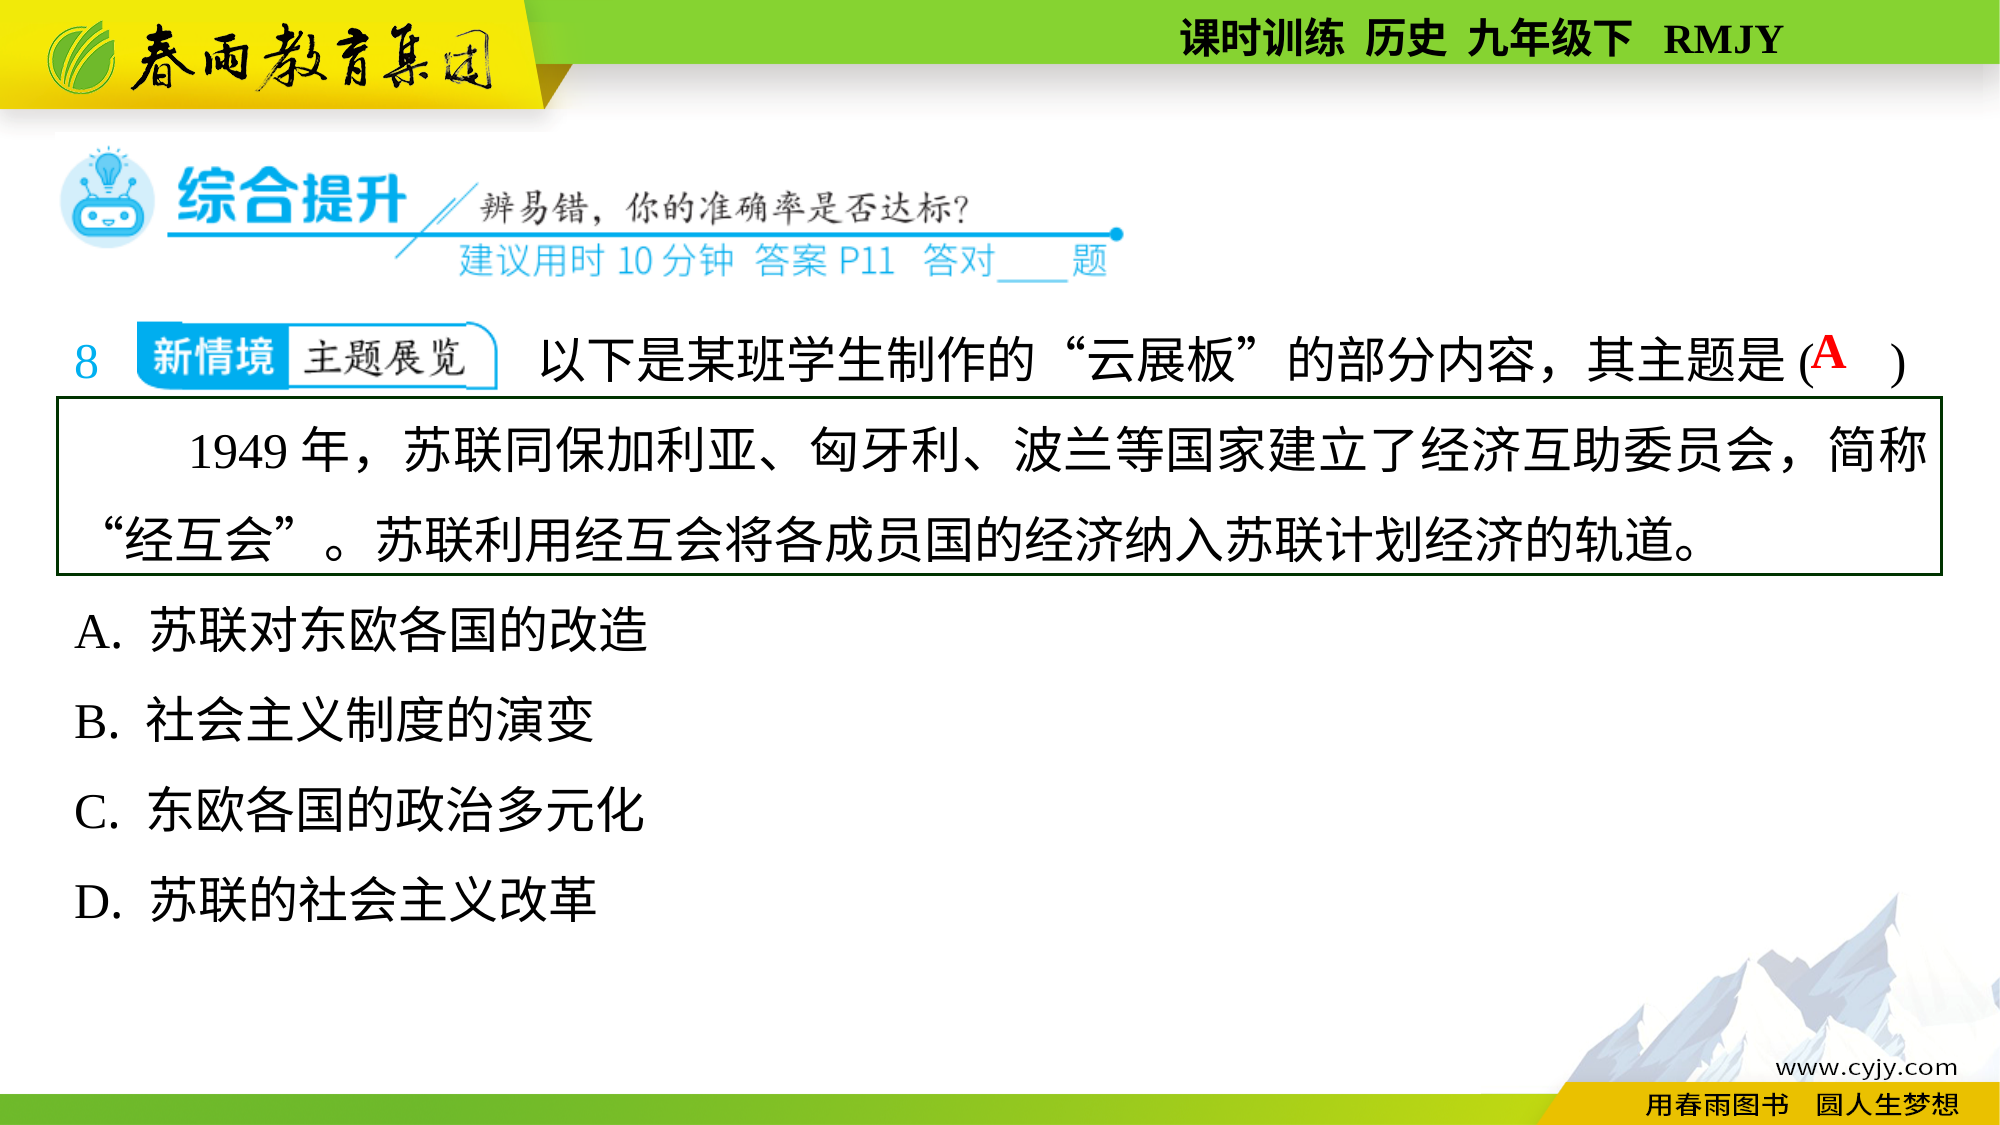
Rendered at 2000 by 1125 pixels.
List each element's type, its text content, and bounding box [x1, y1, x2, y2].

text_box [57, 397, 1942, 575]
picture [0, 0, 2000, 1125]
text_box A [1795, 311, 1862, 387]
list 8 以下是某班学生制作的“云展板”的部分内容，其主题是( ) 1949年，苏联同保加利亚、匈牙利、波兰等国家建立了经济互助委员会，简称“经互会”。苏联利用经互会将各成员国的经济纳入苏联计划经济的轨道。 A. 苏联对东欧各国的改造 B. 社会主义制度的演变 C. 东欧各国的政治多元化 D. 苏联的社会主义改革 [59, 291, 1944, 943]
